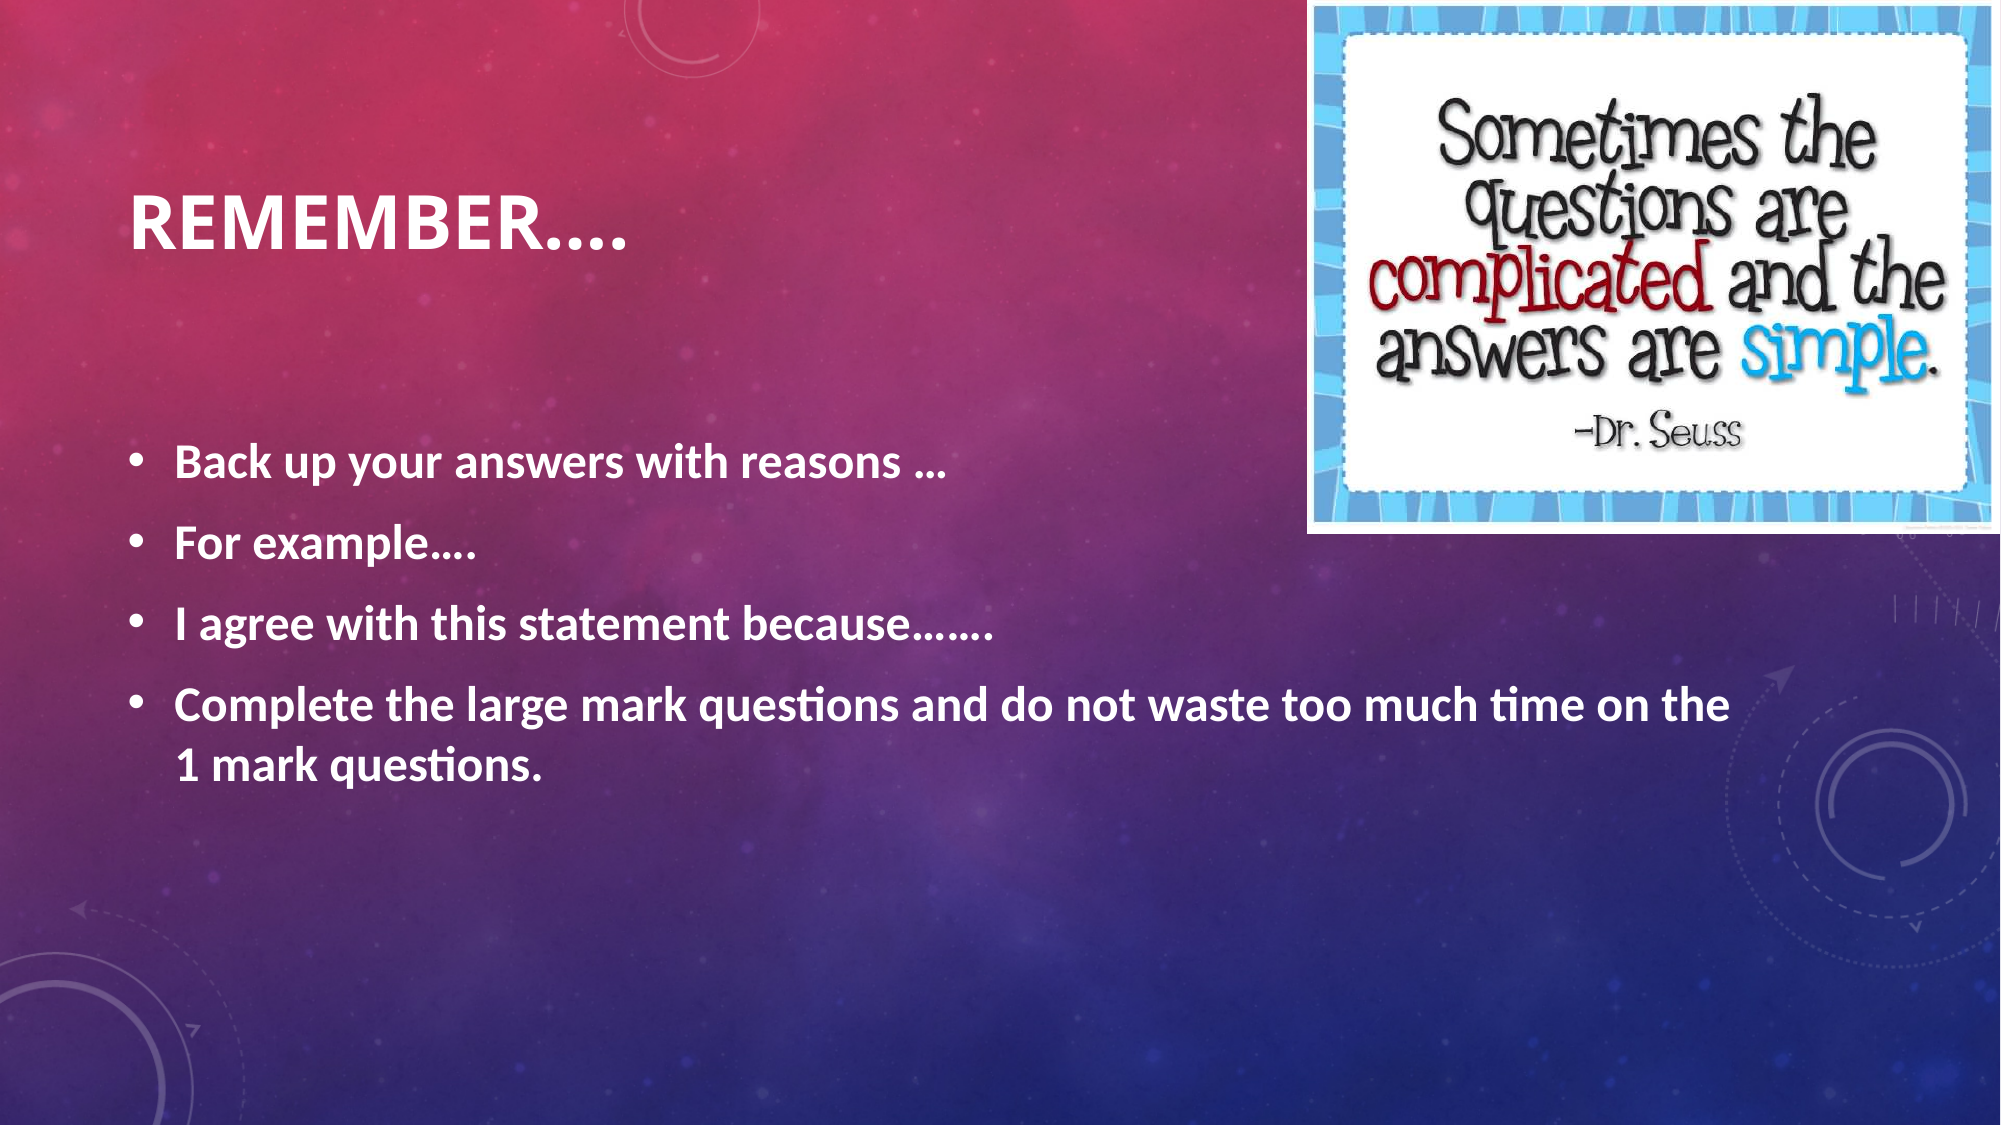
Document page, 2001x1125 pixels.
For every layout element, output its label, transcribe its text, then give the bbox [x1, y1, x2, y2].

title Remember…. [112, 99, 1301, 339]
list Back up your answers with reasons … For example…. I agree with this statement because……. Complete the large mark questions and do not waste too much time on the 1 mark questions. [112, 351, 1775, 950]
picture [0, 0, 2001, 1125]
